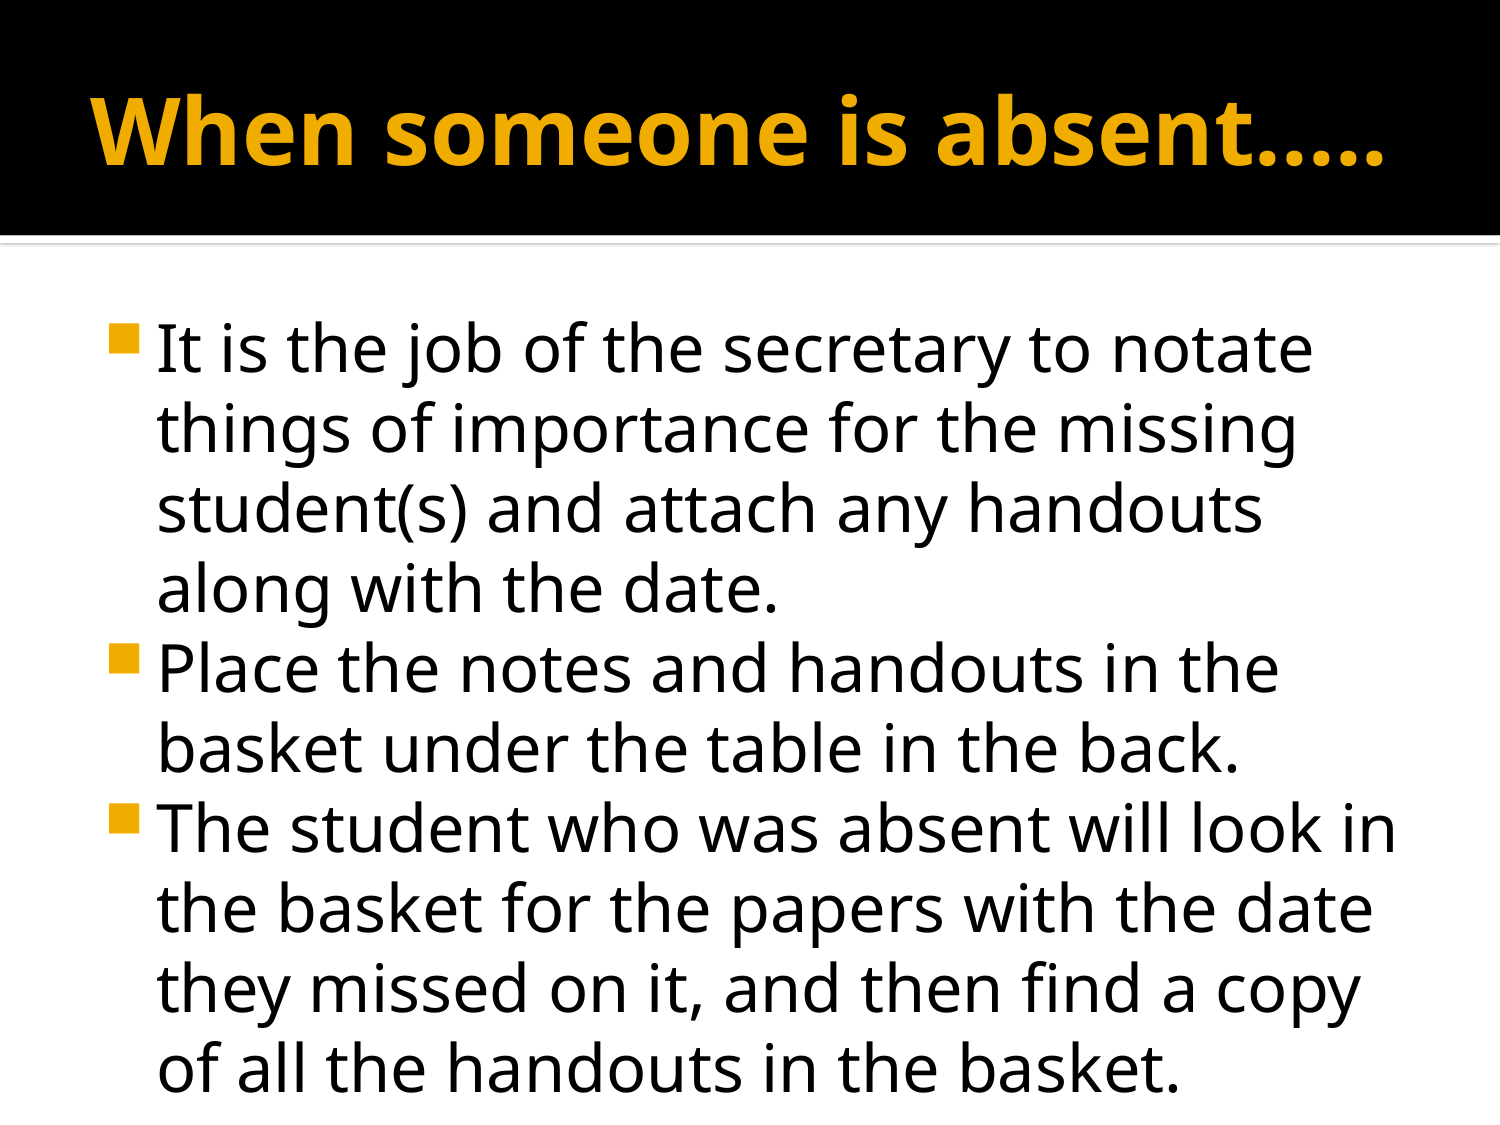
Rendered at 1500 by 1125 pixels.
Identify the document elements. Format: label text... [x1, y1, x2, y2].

list It is the job of the secretary to notate things of importance for the missing student(s) and attach any handouts along with the date. Place the notes and handouts in the basket under the table in the back. The student who was absent will look in the basket for the papers with the date they missed on it, and then find a copy of all the handouts in the basket. [75, 291, 1425, 1050]
title When someone is absent..... [75, 25, 1425, 231]
